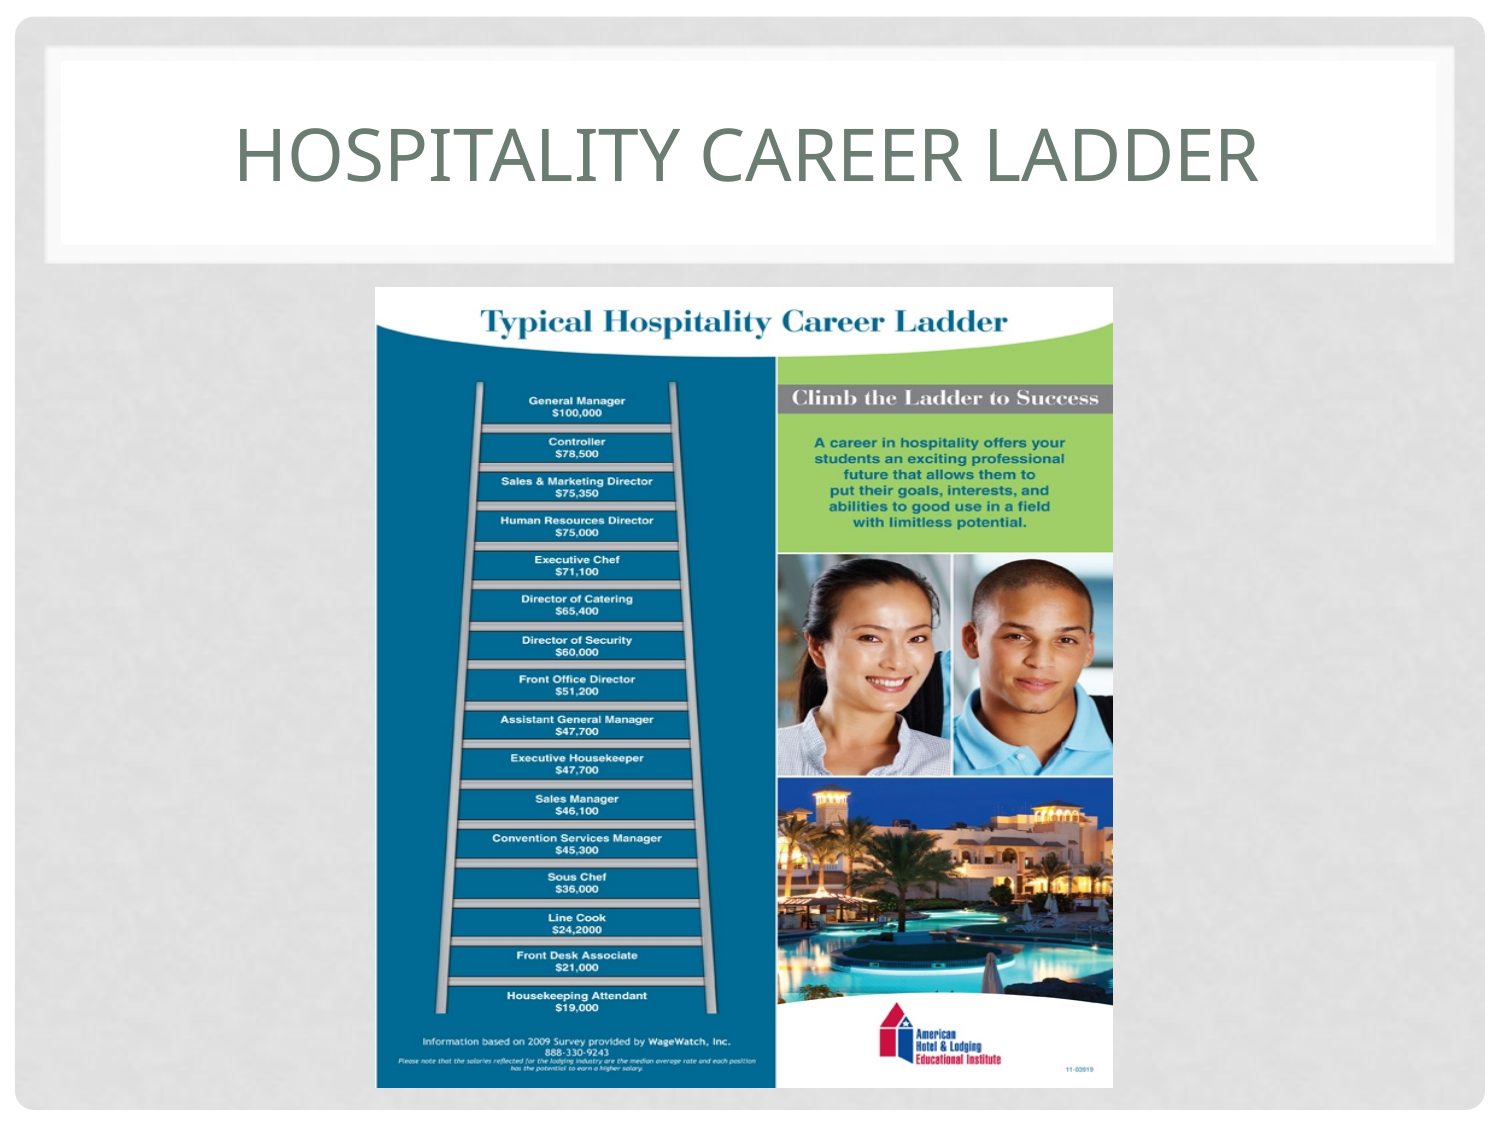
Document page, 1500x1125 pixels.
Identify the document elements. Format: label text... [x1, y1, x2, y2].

title Hospitality Career Ladder [69, 66, 1425, 238]
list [374, 287, 1113, 1088]
